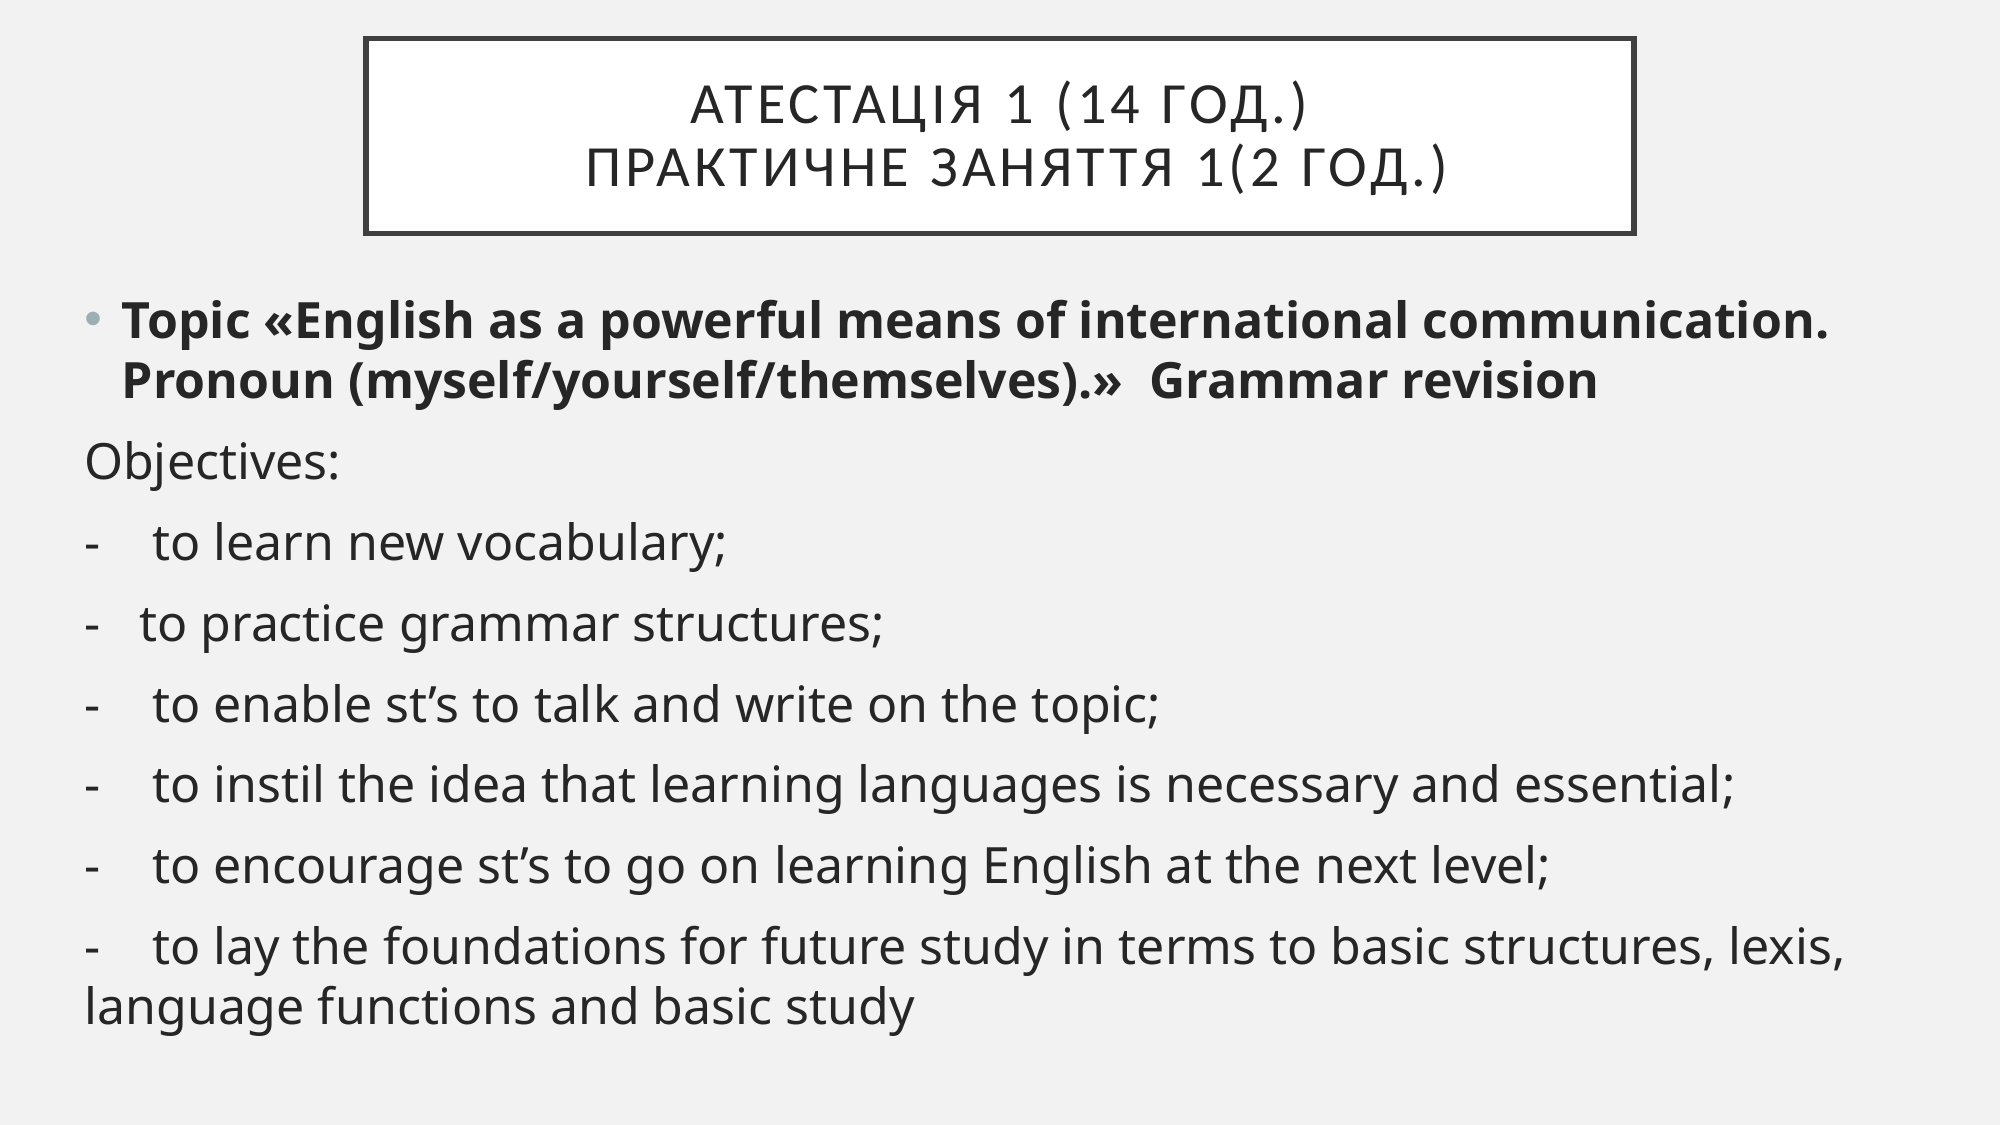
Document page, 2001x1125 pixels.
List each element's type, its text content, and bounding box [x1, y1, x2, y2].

list Topic «English as a powerful means of international communication. Pronoun (myself/yourself/themselves).» Grammar revision Objectives: - to learn new vocabulary; - to practice grammar structures; - to enable st’s to talk and write on the topic; - to instil the idea that learning languages is necessary and essential; - to encourage st’s to go on learning English at the next level; - to lay the foundations for future study in terms to basic structures, lexis, language functions and basic study [69, 281, 2000, 1092]
title Атестація 1 (14 год.) Практичне заняття 1(2 год.) [363, 36, 1637, 236]
